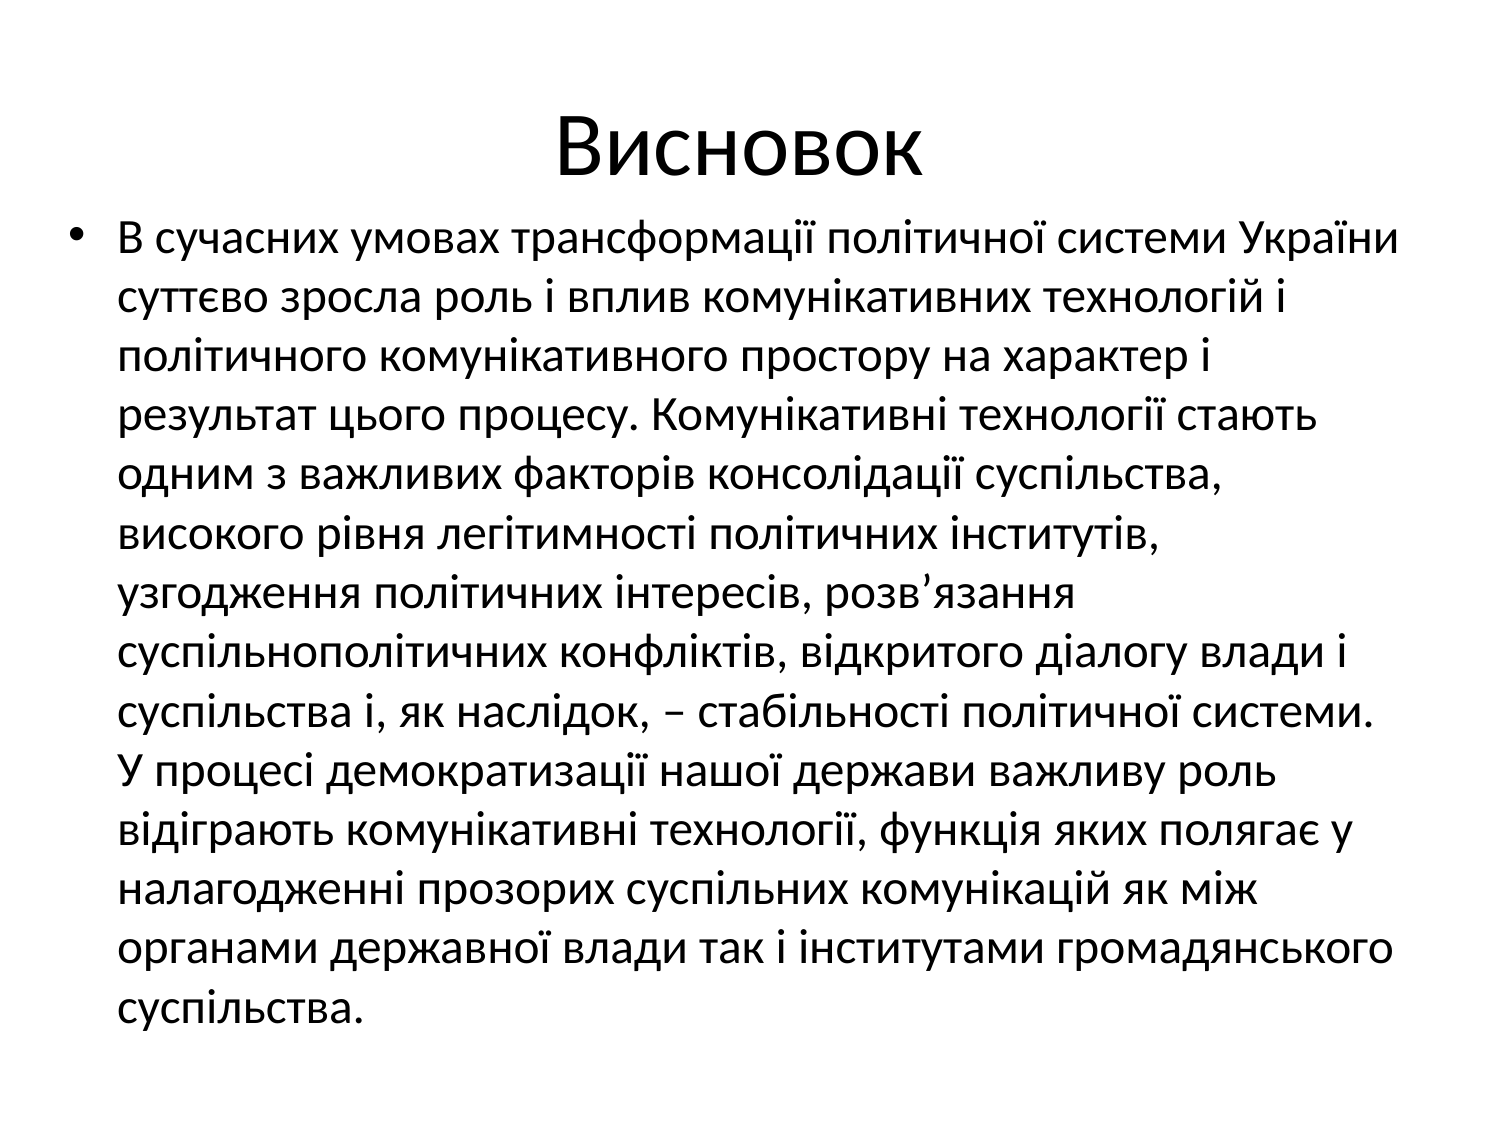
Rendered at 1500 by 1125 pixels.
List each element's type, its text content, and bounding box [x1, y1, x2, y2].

list В сучасних умовах трансформації політичної системи України суттєво зросла роль і вплив комунікативних технологій і політичного комунікативного простору на характер і результат цього процесу. Комунікативні технології стають одним з важливих факторів консолідації суспільства, високого рівня легітимності політичних інститутів, узгодження політичних інтересів, розв’язання суспільнополітичних конфліктів, відкритого діалогу влади і суспільства і, як наслідок, – стабільності політичної системи. У процесі демократизації нашої держави важливу роль відіграють комунікативні технології, функція яких полягає у налагодженні прозорих суспільних комунікацій як між органами державної влади так і інститутами громадянського суспільства. [53, 196, 1425, 1059]
title Висновок [75, 45, 1425, 196]
